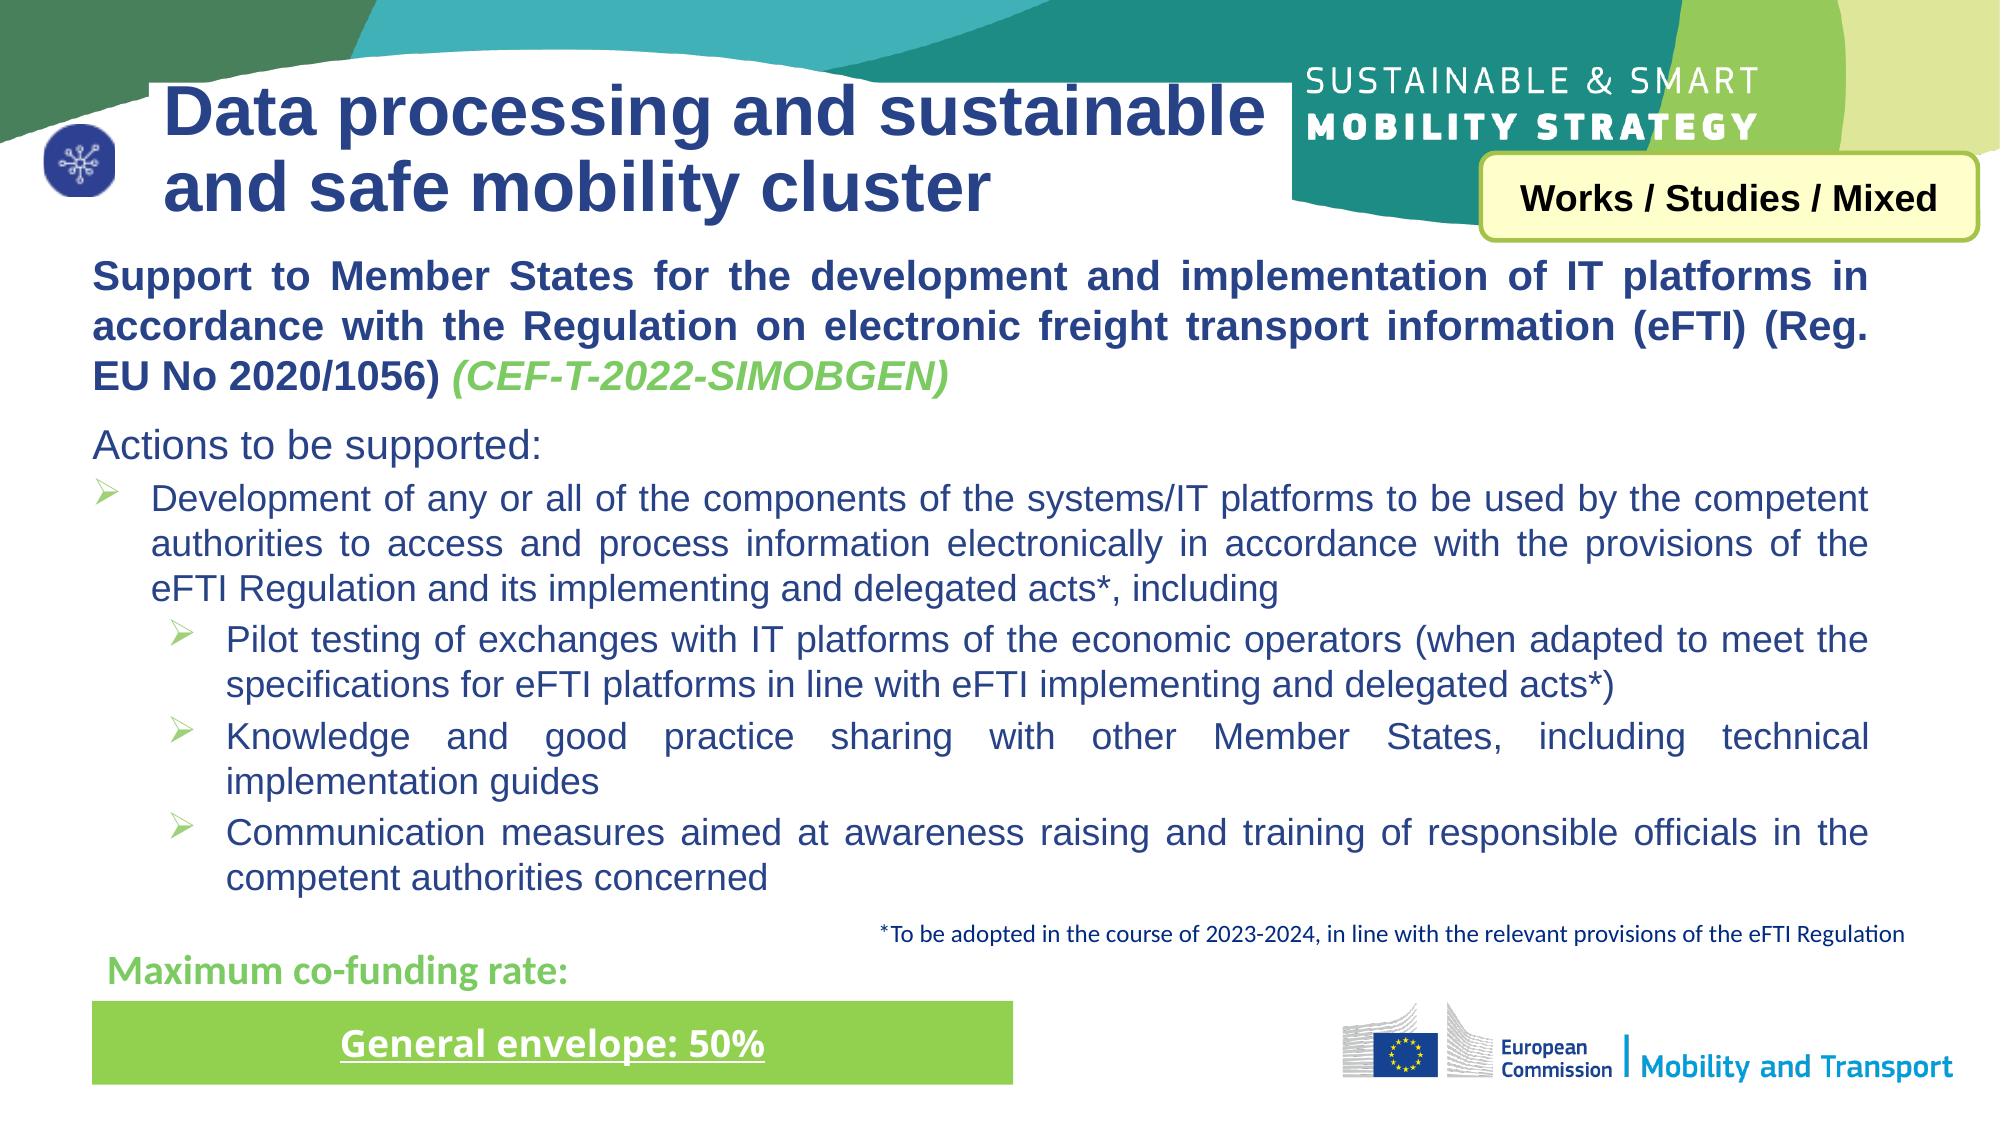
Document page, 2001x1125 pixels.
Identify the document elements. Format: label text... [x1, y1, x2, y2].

title Data processing and sustainable and safe mobility cluster [148, 82, 1292, 219]
picture [1901, 1065, 1907, 1073]
list Support to Member States for the development and implementation of IT platforms in accordance with the Regulation on electronic freight transport information (eFTI) (Reg. EU No 2020/1056) (CEF-T-2022-SIMOBGEN) Actions to be supported: Development of any or all of the components of the systems/IT platforms to be used by the competent authorities to access and process information electronically in accordance with the provisions of the eFTI Regulation and its implementing and delegated acts*, including Pilot testing of exchanges with IT platforms of the economic operators (when adapted to meet the specifications for eFTI platforms in line with eFTI implementing and delegated acts*) Knowledge and good practice sharing with other Member States, including technical implementation guides Communication measures aimed at awareness raising and training of responsible officials in the competent authorities concerned [77, 241, 1885, 956]
picture [1342, 1002, 1953, 1083]
text_box Maximum co-funding rate: [92, 935, 757, 1001]
text_box Works / Studies / Mixed [1480, 152, 1978, 241]
text_box *To be adopted in the course of 2023-2024, in line with the relevant provisions of the eFTI Regulation [863, 910, 2000, 955]
text_box General envelope: 50% [92, 1000, 1014, 1085]
picture [0, 0, 2000, 227]
